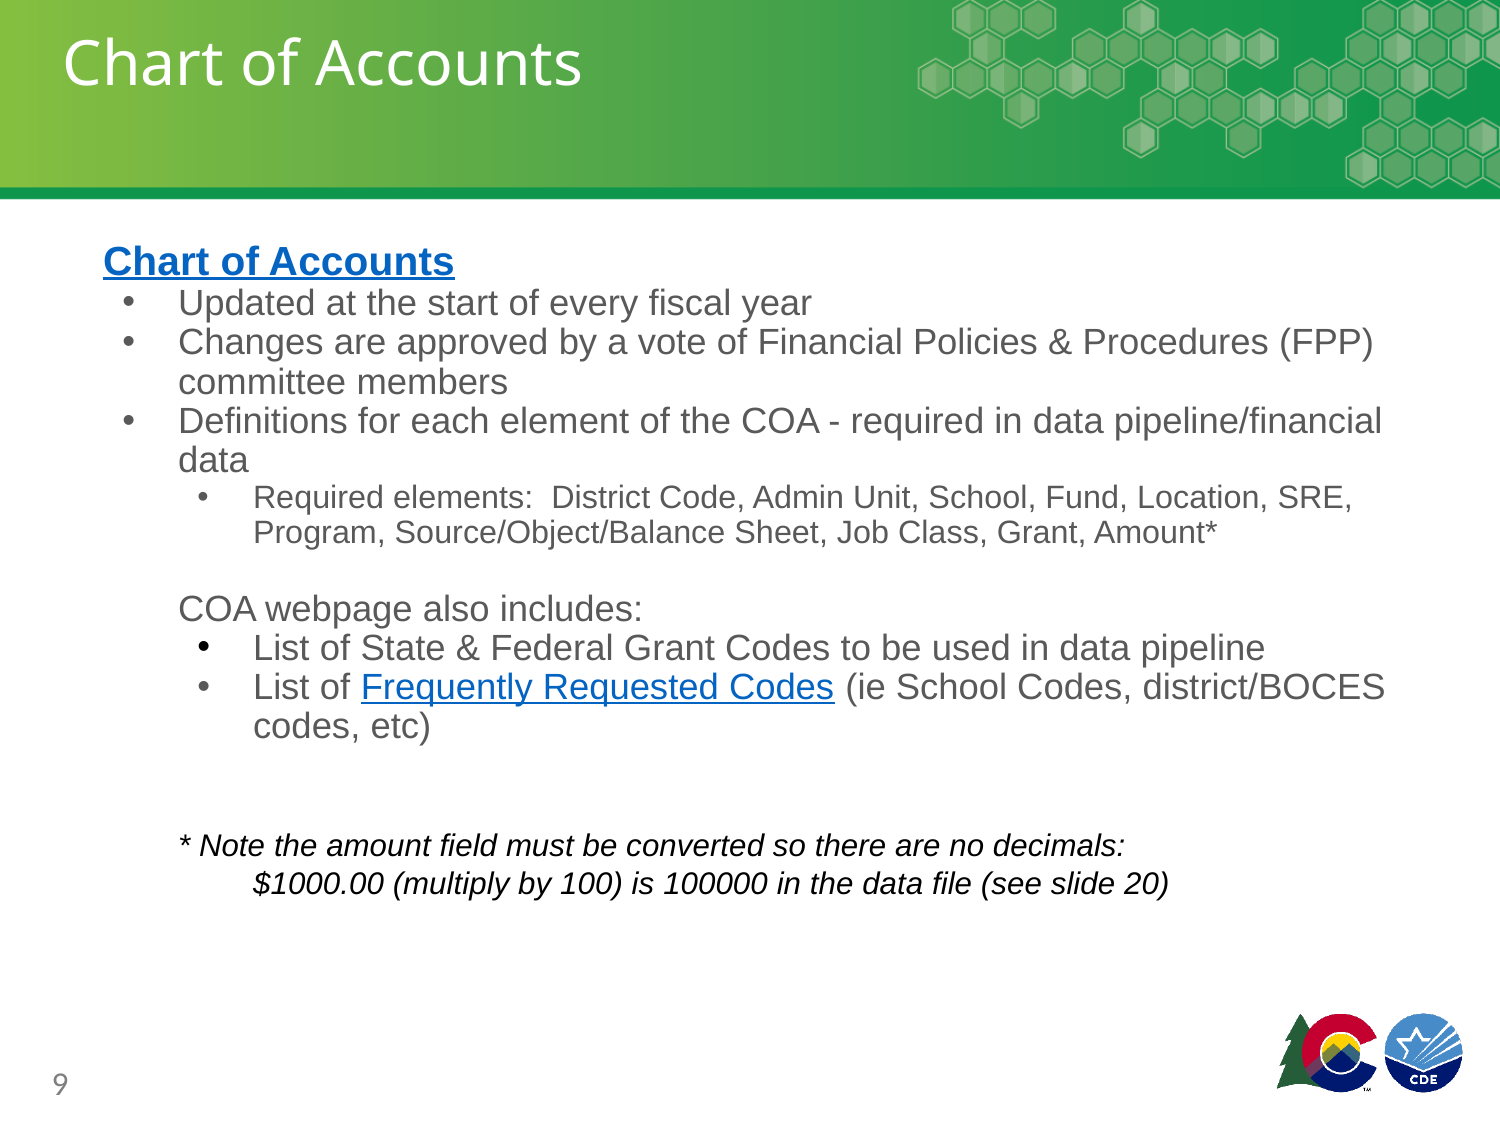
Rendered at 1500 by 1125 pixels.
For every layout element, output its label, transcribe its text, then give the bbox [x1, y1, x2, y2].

picture [0, 0, 1500, 200]
picture [1275, 1012, 1463, 1093]
list Chart of Accounts Updated at the start of every fiscal year Changes are approved by a vote of Financial Policies & Procedures (FPP) committee members Definitions for each element of the COA - required in data pipeline/financial data Required elements: District Code, Admin Unit, School, Fund, Location, SRE, Program, Source/Object/Balance Sheet, Job Class, Grant, Amount* COA webpage also includes: List of State & Federal Grant Codes to be used in data pipeline List of Frequently Requested Codes (ie School Codes, district/BOCES codes, etc) * Note the amount field must be converted so there are no decimals: $1000.00 (multiply by 100) is 100000 in the data file (see slide 20) [103, 239, 1397, 1002]
title Chart of Accounts [62, 31, 1061, 156]
slide_number 9 [36, 1054, 375, 1115]
